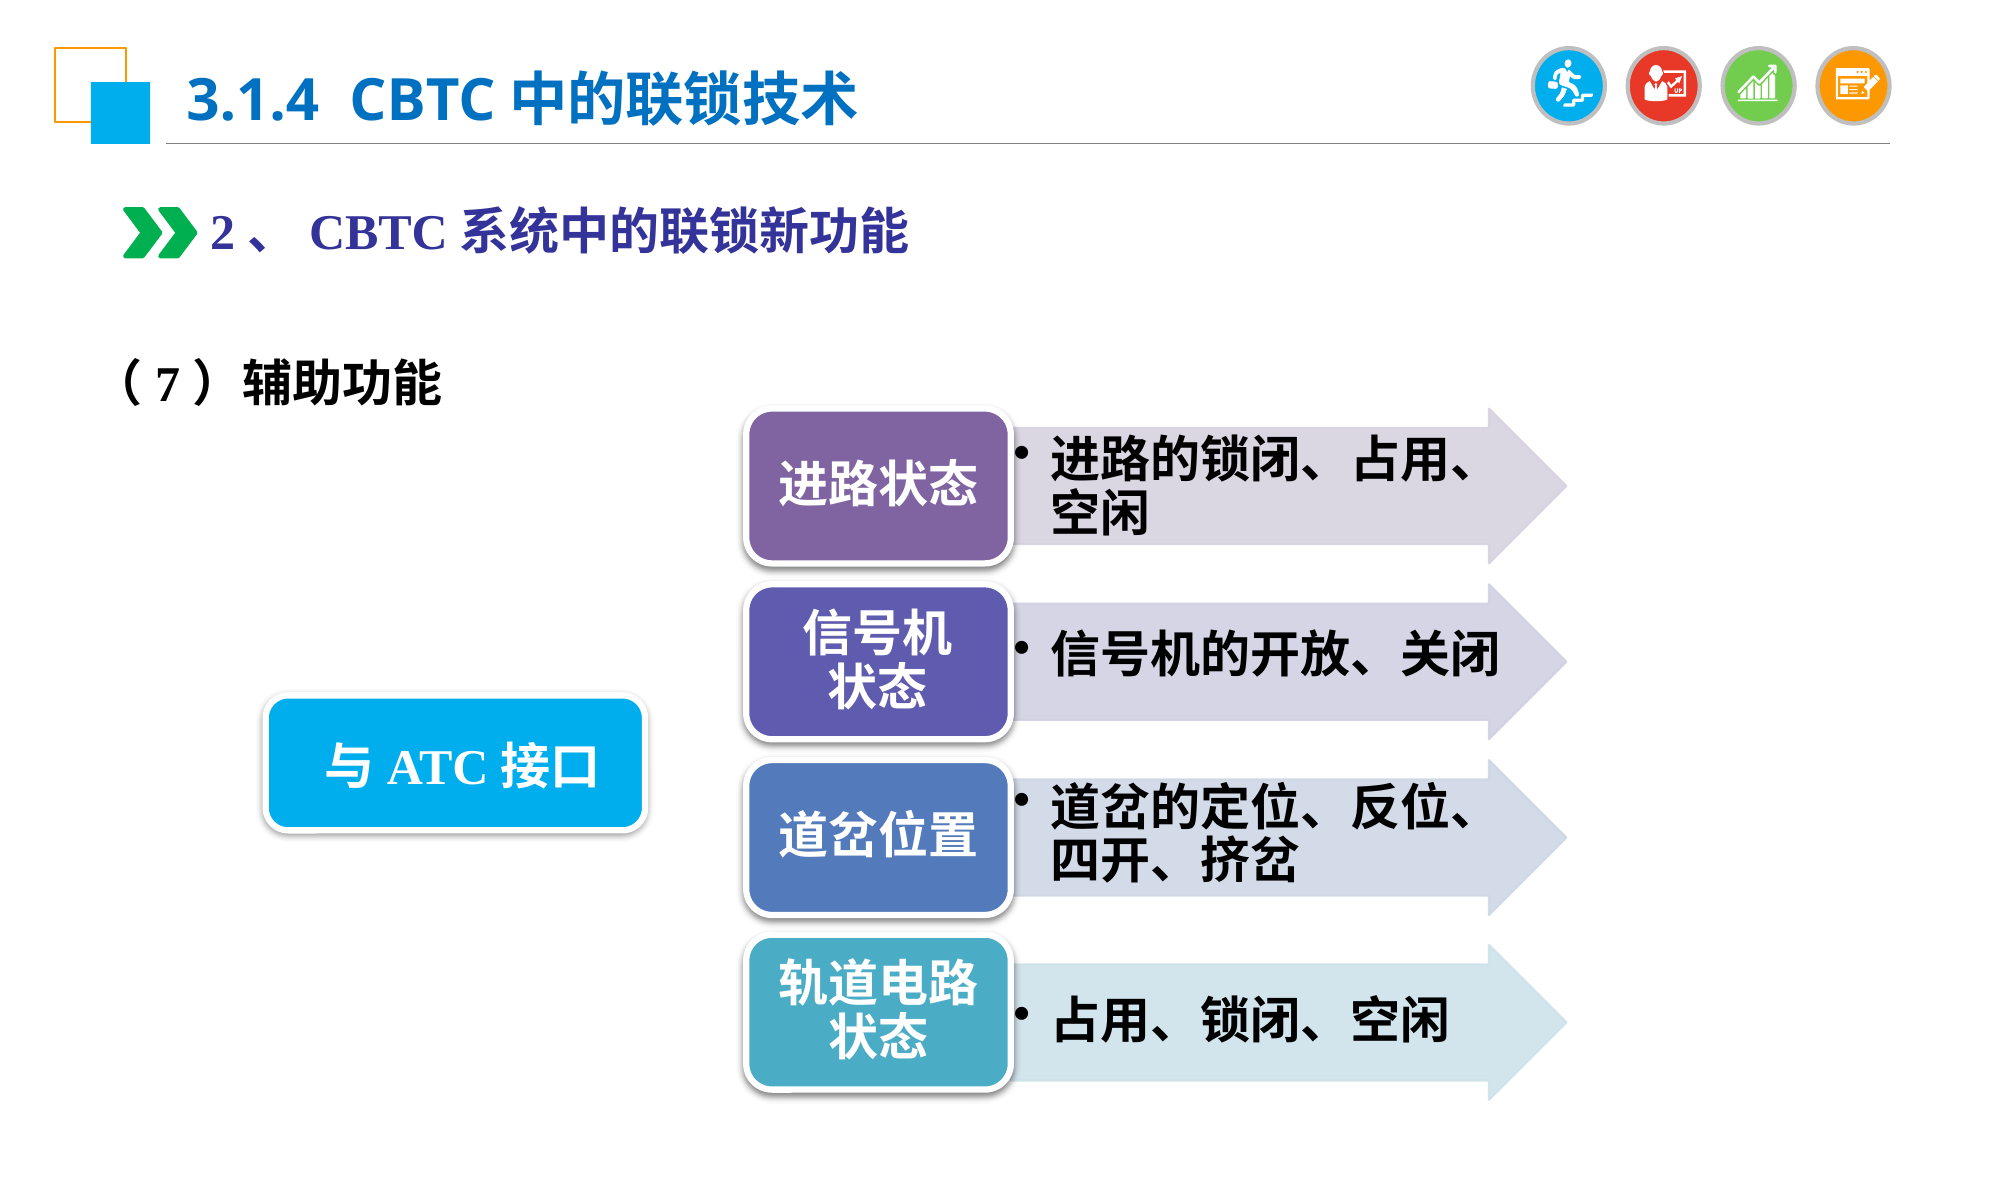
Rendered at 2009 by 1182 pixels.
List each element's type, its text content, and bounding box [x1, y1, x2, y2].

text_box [745, 408, 1567, 564]
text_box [745, 934, 1567, 1101]
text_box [124, 191, 970, 269]
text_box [745, 584, 1567, 740]
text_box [745, 759, 1567, 916]
text_box （7）辅助功能 [78, 344, 1438, 420]
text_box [265, 695, 653, 831]
text_box 3.1.4 CBTC中的联锁技术 [165, 51, 880, 142]
